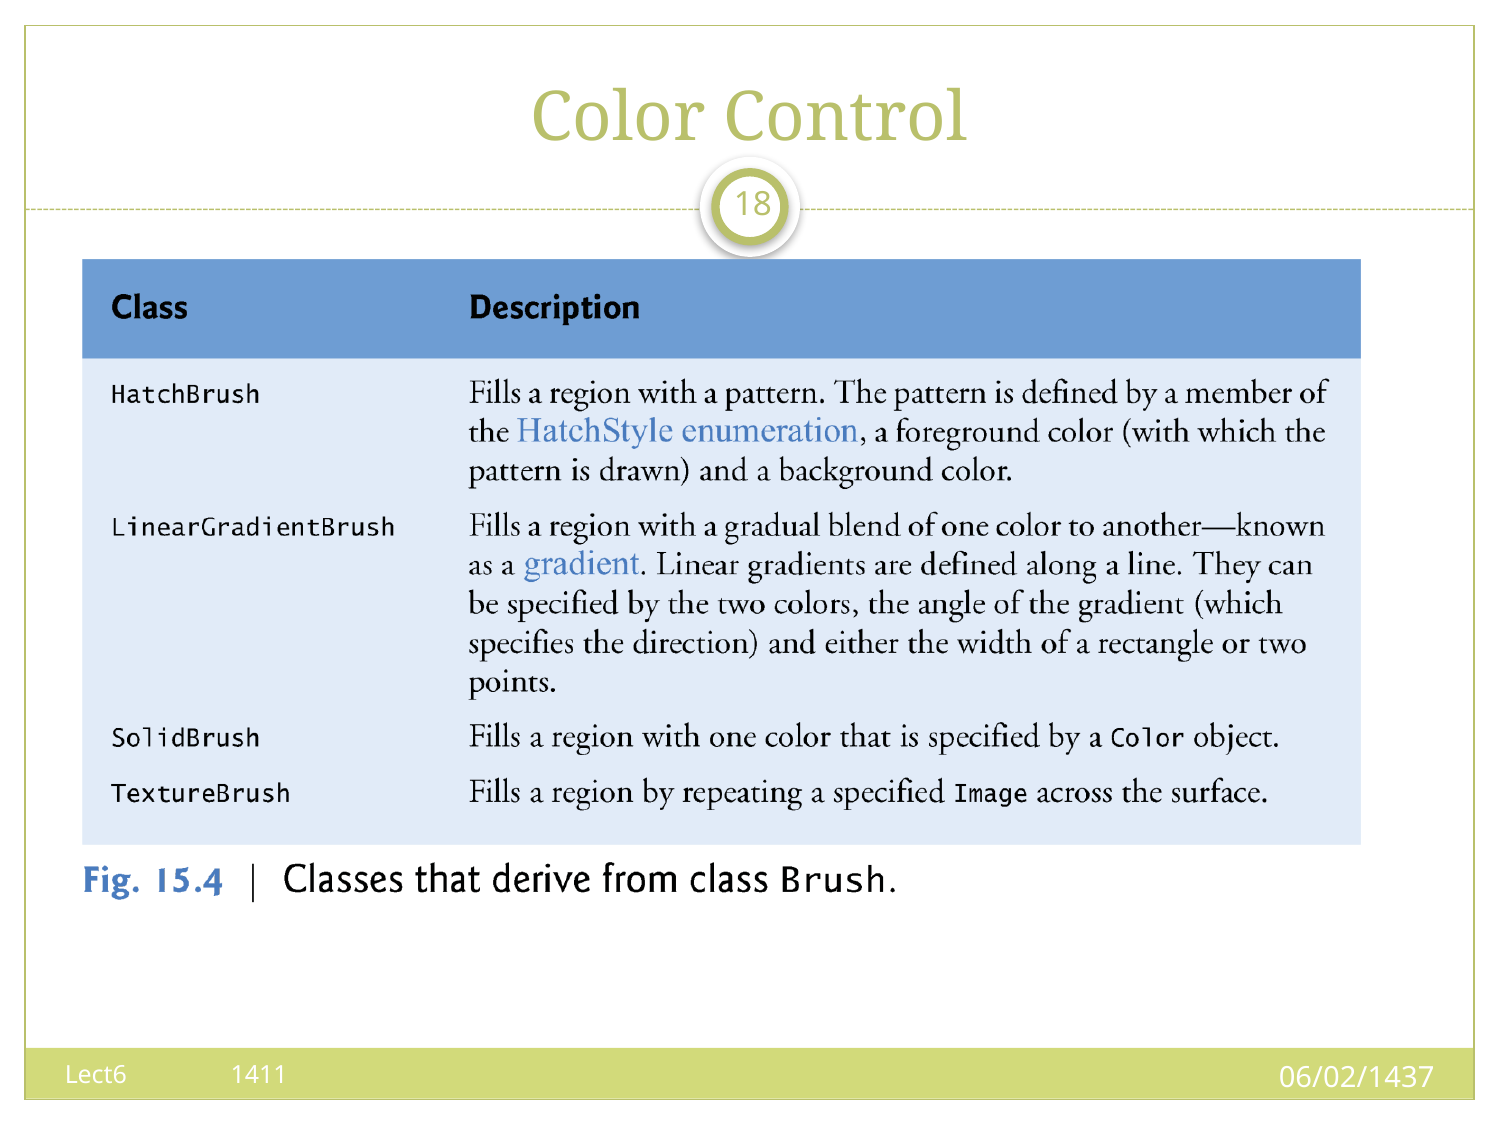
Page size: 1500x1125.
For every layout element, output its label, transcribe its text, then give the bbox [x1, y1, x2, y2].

slide_number 18 [715, 168, 791, 228]
title Color Control [49, 37, 1450, 162]
picture [52, 231, 1409, 929]
footer Lect6 1411 [50, 1051, 638, 1112]
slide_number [950, 1050, 1450, 1111]
